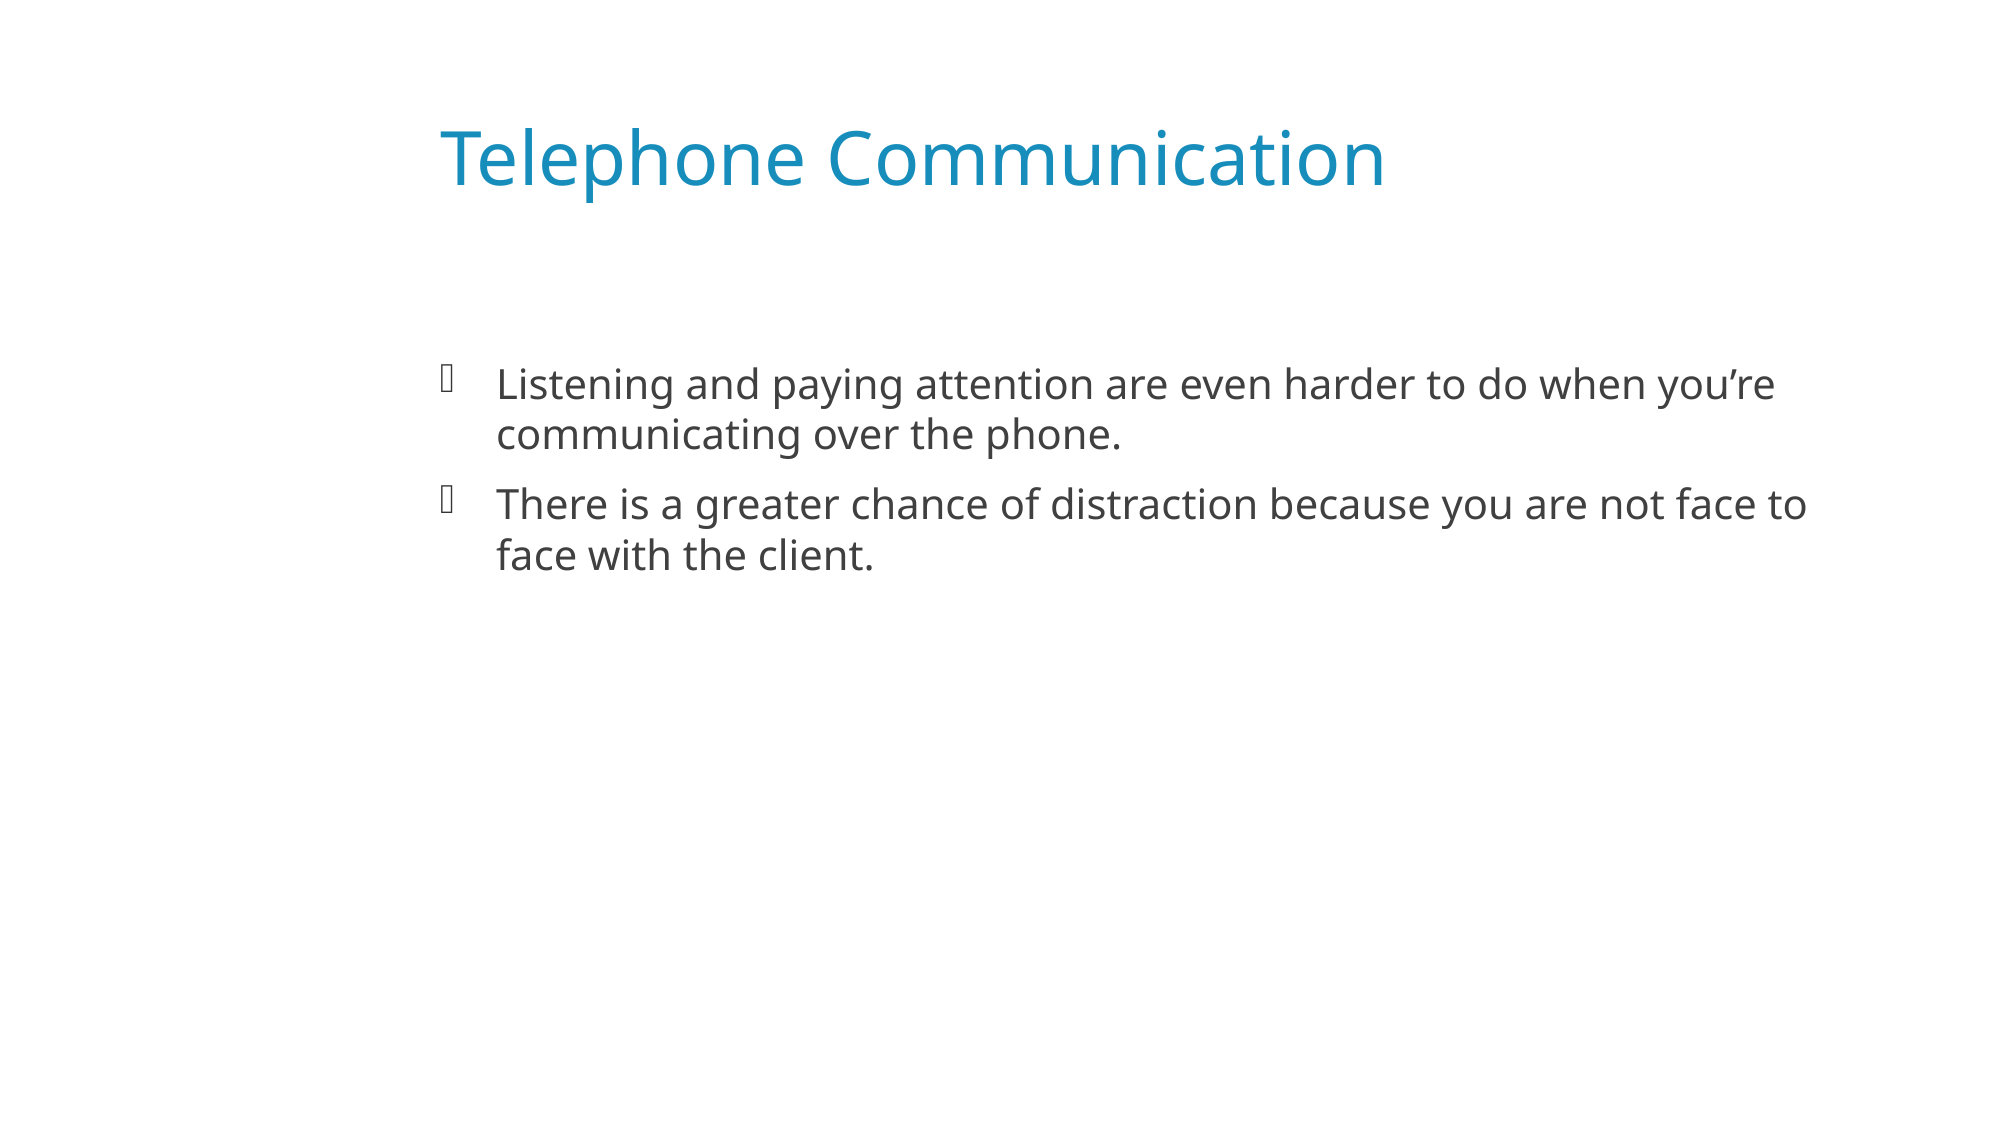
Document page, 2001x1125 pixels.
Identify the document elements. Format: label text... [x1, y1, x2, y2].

list Listening and paying attention are even harder to do when you’re communicating over the phone. There is a greater chance of distraction because you are not face to face with the client. [424, 350, 1888, 1074]
title Telephone Communication [425, 102, 1888, 313]
